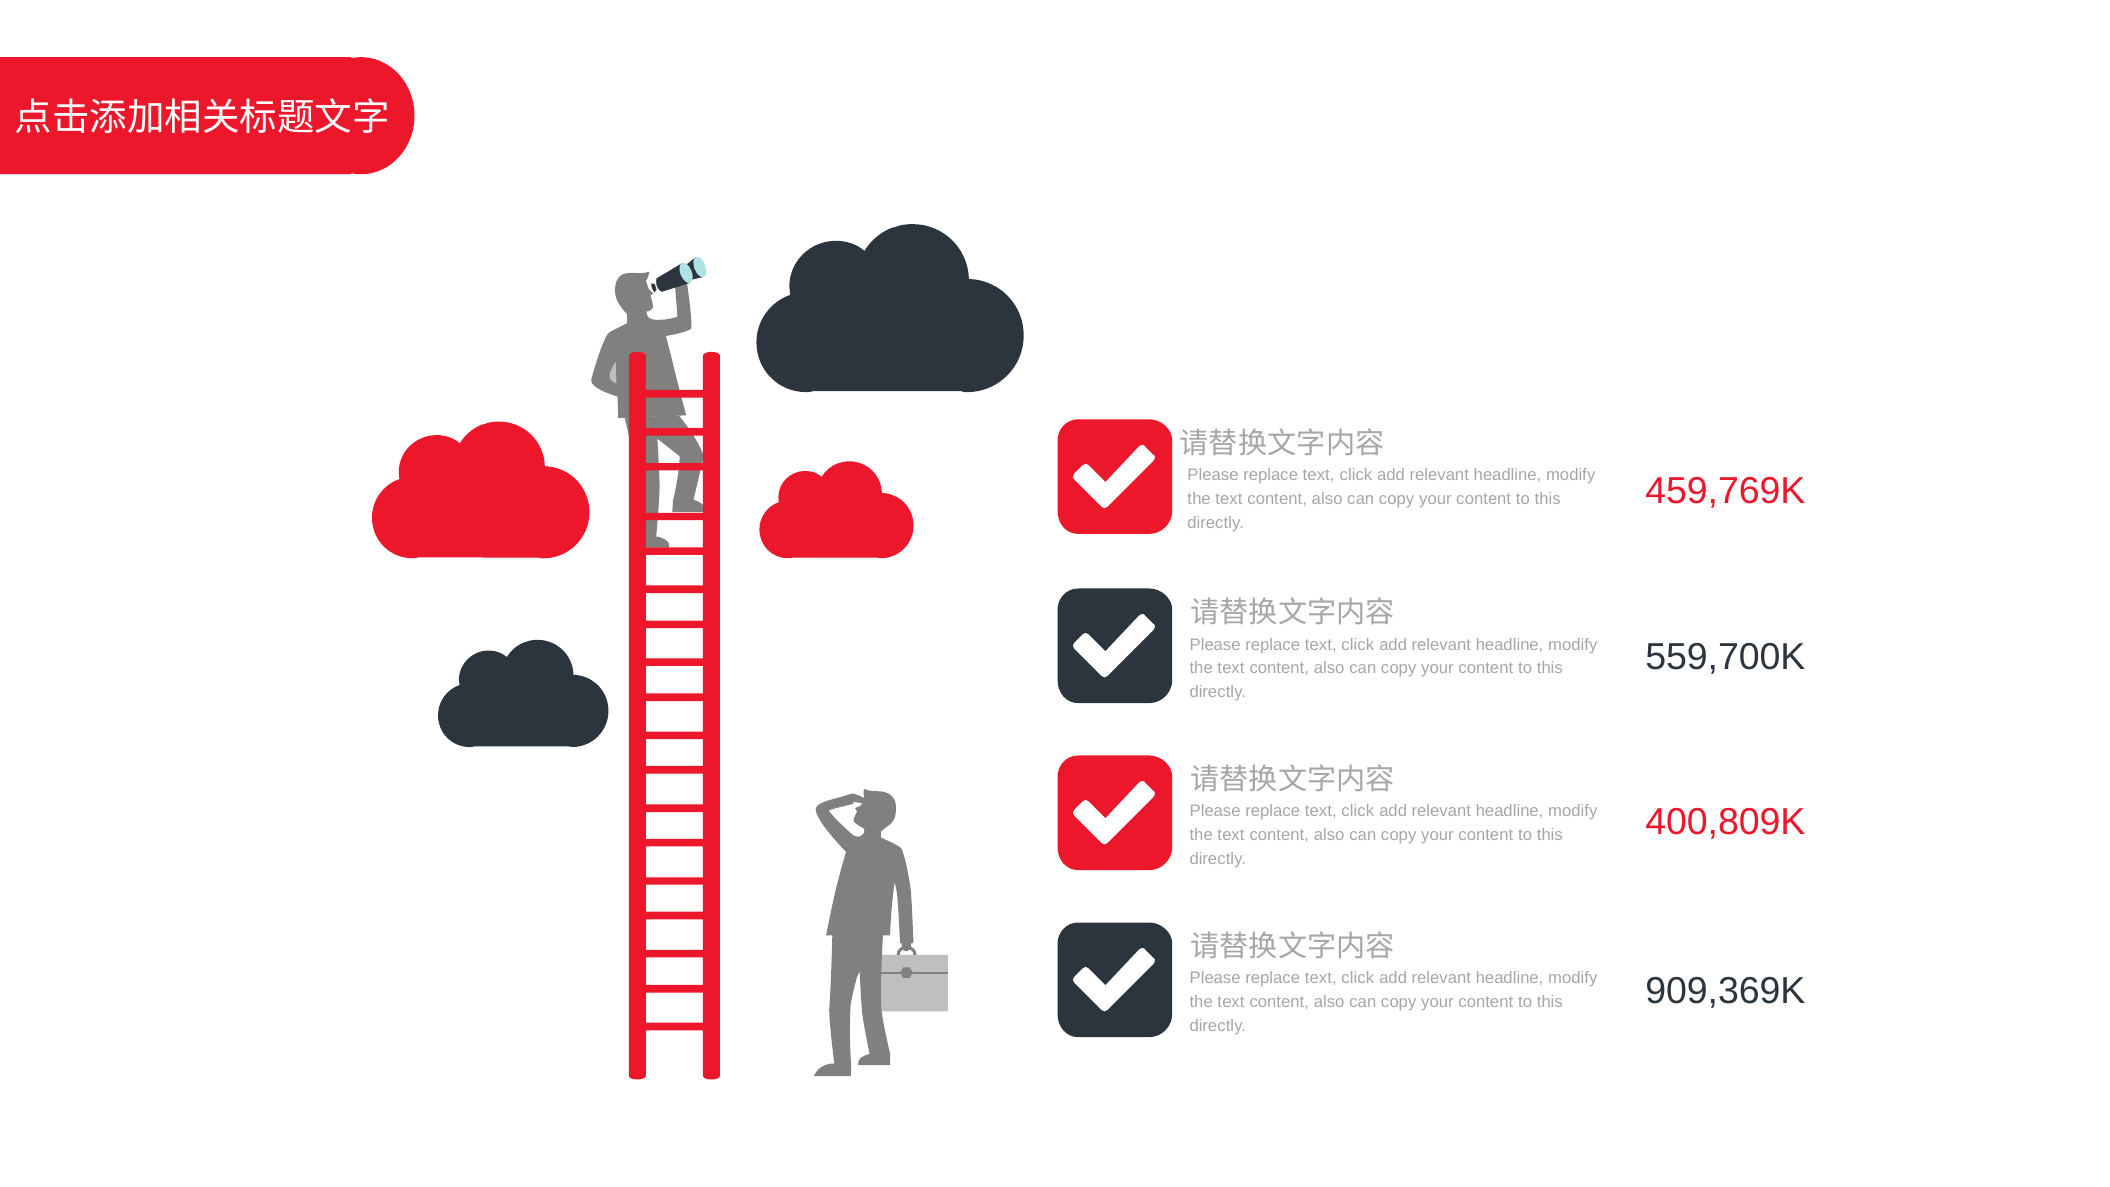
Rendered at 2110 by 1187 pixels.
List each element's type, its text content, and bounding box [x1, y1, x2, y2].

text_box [759, 461, 914, 559]
text_box [1057, 755, 1173, 871]
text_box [813, 787, 948, 1077]
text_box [1189, 920, 1625, 1034]
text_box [1189, 753, 1625, 843]
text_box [628, 351, 720, 1080]
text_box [371, 421, 590, 559]
text_box [1057, 419, 1173, 534]
text_box 400,809K [1645, 788, 1806, 843]
text_box 459,769K [1645, 456, 1806, 511]
text_box [1057, 588, 1173, 704]
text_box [1179, 417, 1622, 531]
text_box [1189, 586, 1625, 700]
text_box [589, 255, 708, 548]
text_box 559,700K [1645, 623, 1806, 678]
text_box [1057, 922, 1173, 1038]
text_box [756, 224, 1024, 393]
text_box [437, 639, 609, 747]
text_box 909,369K [1645, 957, 1806, 1012]
text_box 点击添加相关标题文字 [0, 85, 415, 146]
